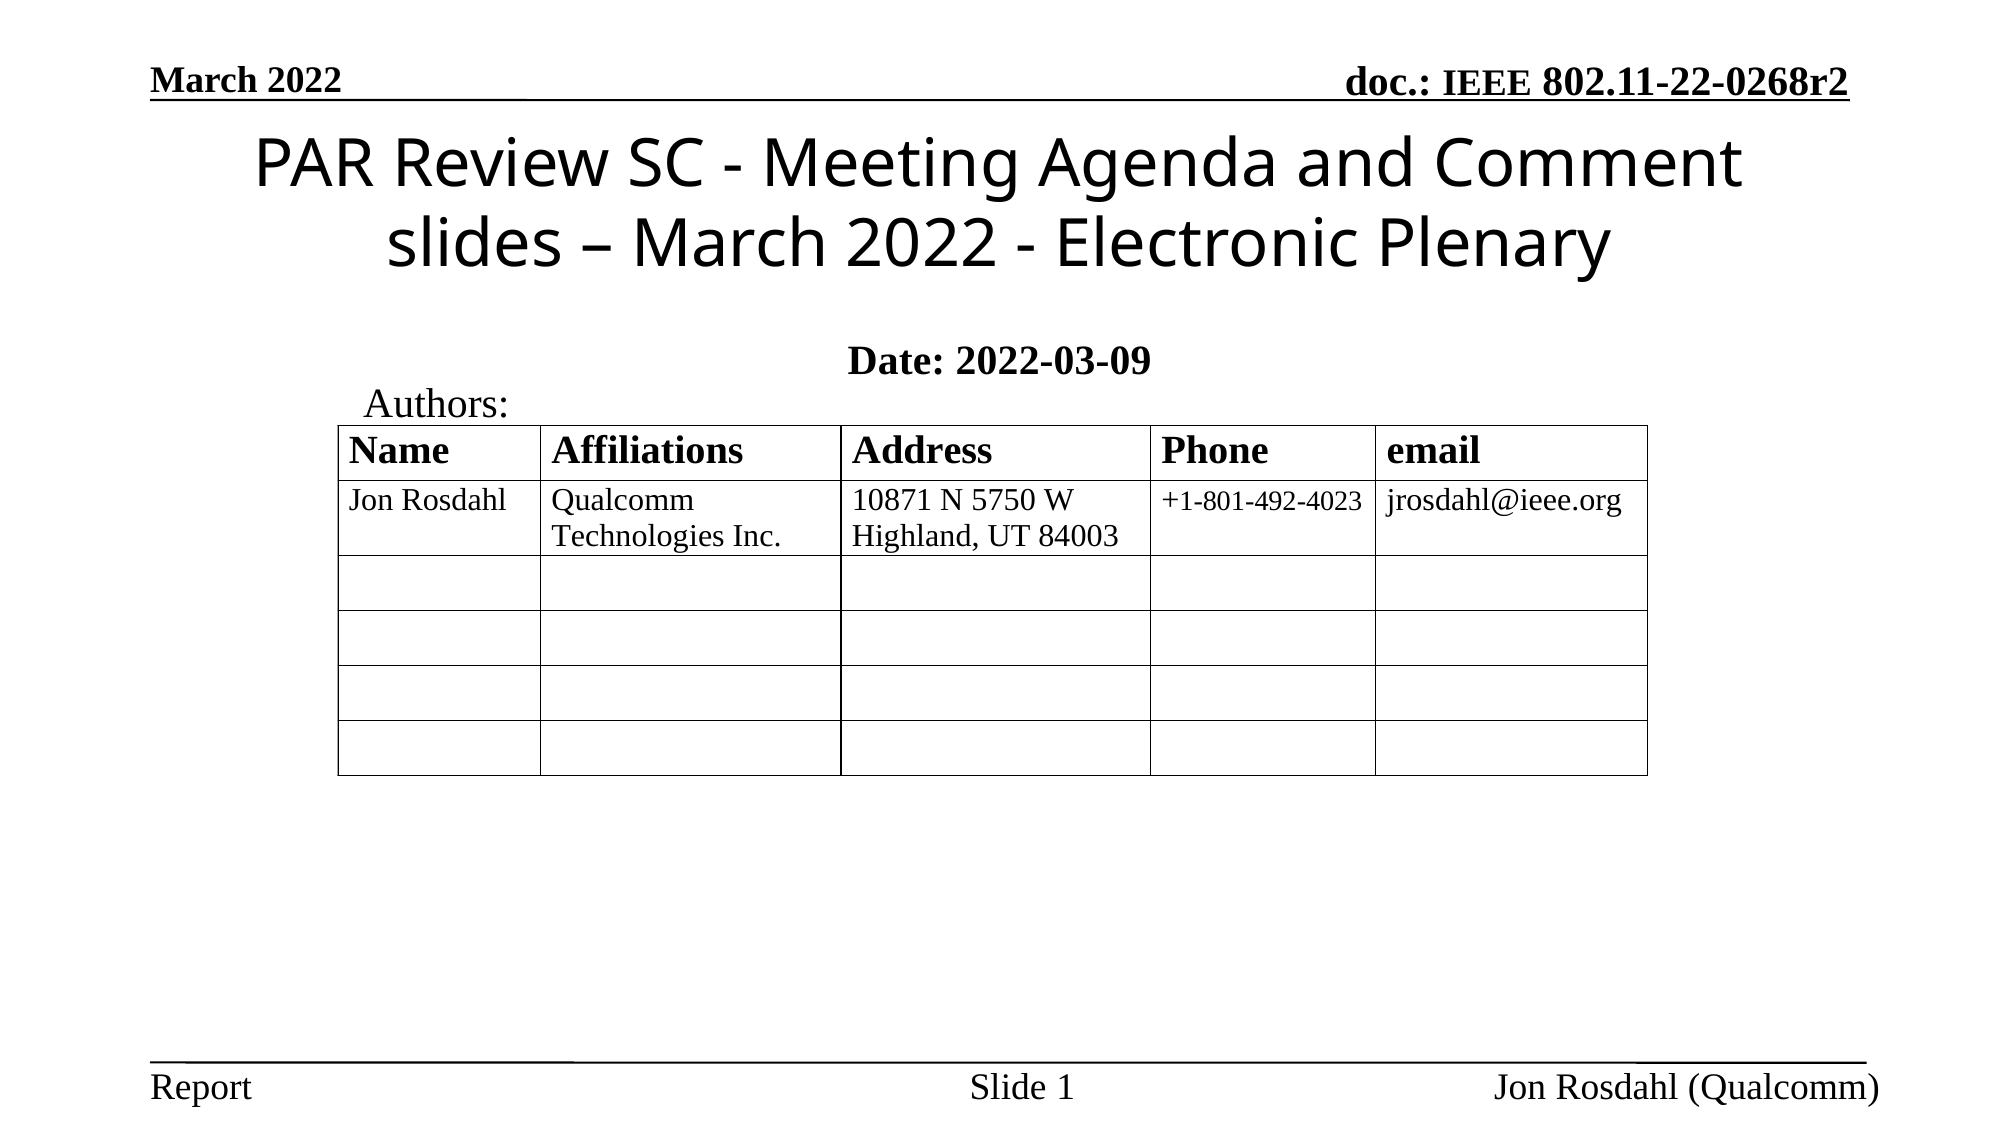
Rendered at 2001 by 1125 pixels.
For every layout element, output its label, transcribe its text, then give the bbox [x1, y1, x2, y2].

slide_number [149, 49, 431, 100]
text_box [337, 424, 1651, 823]
slide_number Slide 1 [950, 1061, 1095, 1125]
footer Jon Rosdahl (Qualcomm) [1436, 1061, 1881, 1108]
text_box Authors: [348, 368, 586, 423]
list Date: 2022-03-09 [149, 324, 1850, 1000]
title PAR Review SC - Meeting Agenda and Comment slides – March 2022 - Electronic Plenary [149, 112, 1850, 288]
